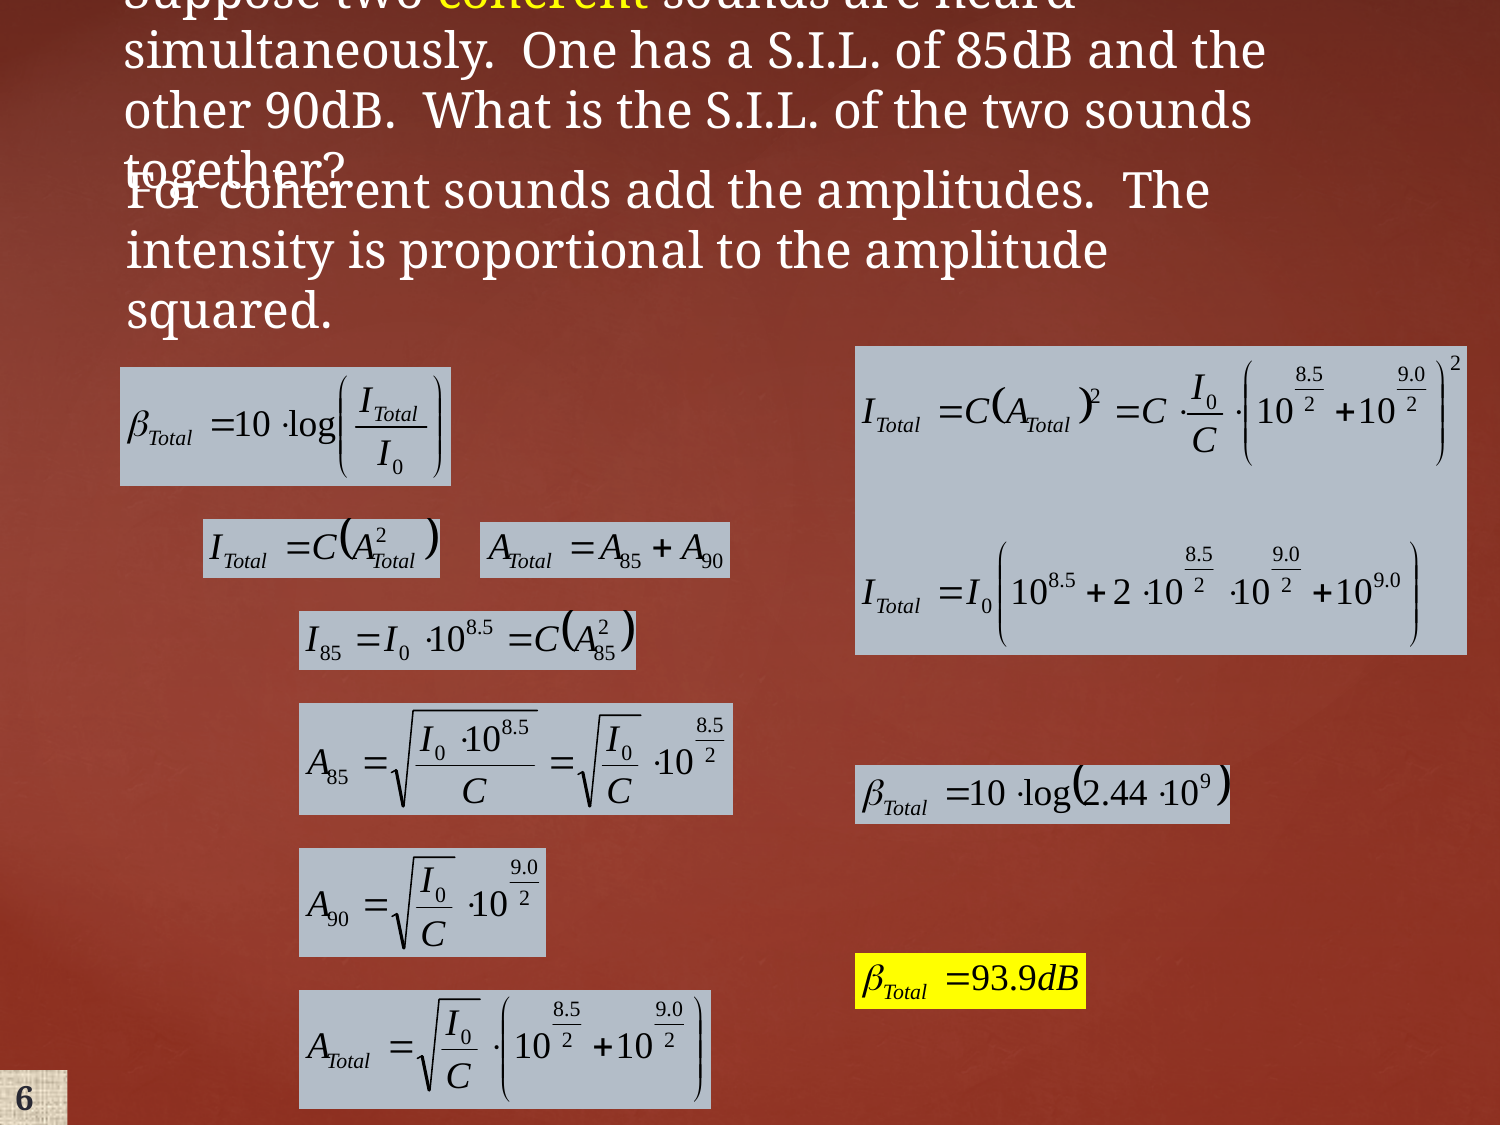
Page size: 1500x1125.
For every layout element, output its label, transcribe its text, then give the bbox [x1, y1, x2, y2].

text_box Suppose two coherent sounds are heard simultaneously. One has a S.I.L. of 85dB and the other 90dB. What is the S.I.L. of the two sounds together? [108, 29, 1407, 207]
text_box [298, 847, 547, 958]
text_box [298, 610, 637, 671]
text_box 6 [0, 1070, 68, 1125]
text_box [854, 345, 1468, 656]
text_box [298, 702, 734, 816]
text_box For coherent sounds add the amplitudes. The intensity is proportional to the amplitude squared. [111, 225, 1312, 346]
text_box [298, 989, 712, 1110]
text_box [854, 951, 1087, 1010]
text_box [119, 366, 452, 487]
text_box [201, 518, 441, 579]
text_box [479, 521, 731, 579]
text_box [854, 764, 1231, 825]
